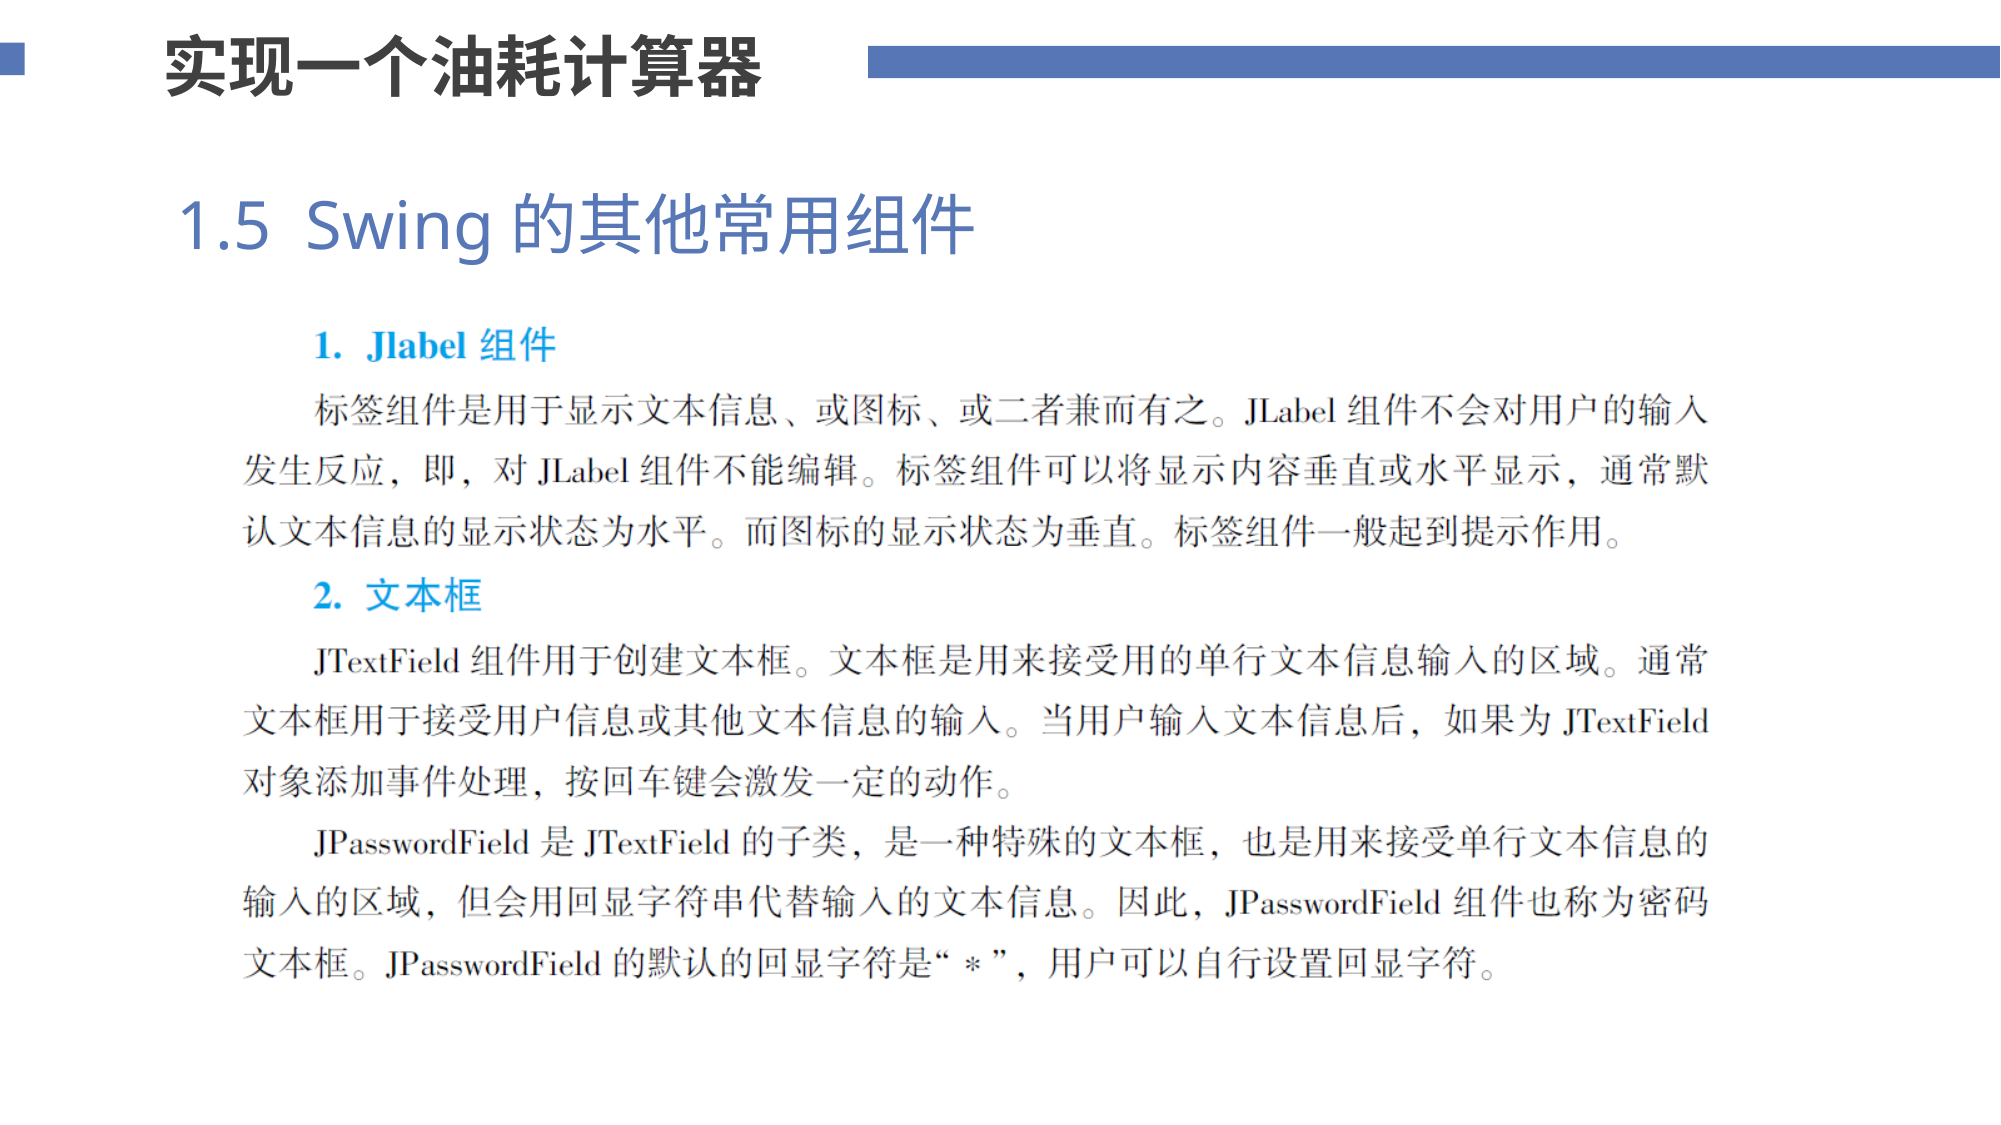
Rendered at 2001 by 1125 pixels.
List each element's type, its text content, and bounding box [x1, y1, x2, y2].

picture [242, 307, 1726, 999]
text_box 实现一个油耗计算器 [162, 25, 769, 106]
text_box [867, 45, 2000, 79]
text_box [0, 41, 26, 76]
text_box 1.5 Swing的其他常用组件 [162, 175, 1108, 271]
